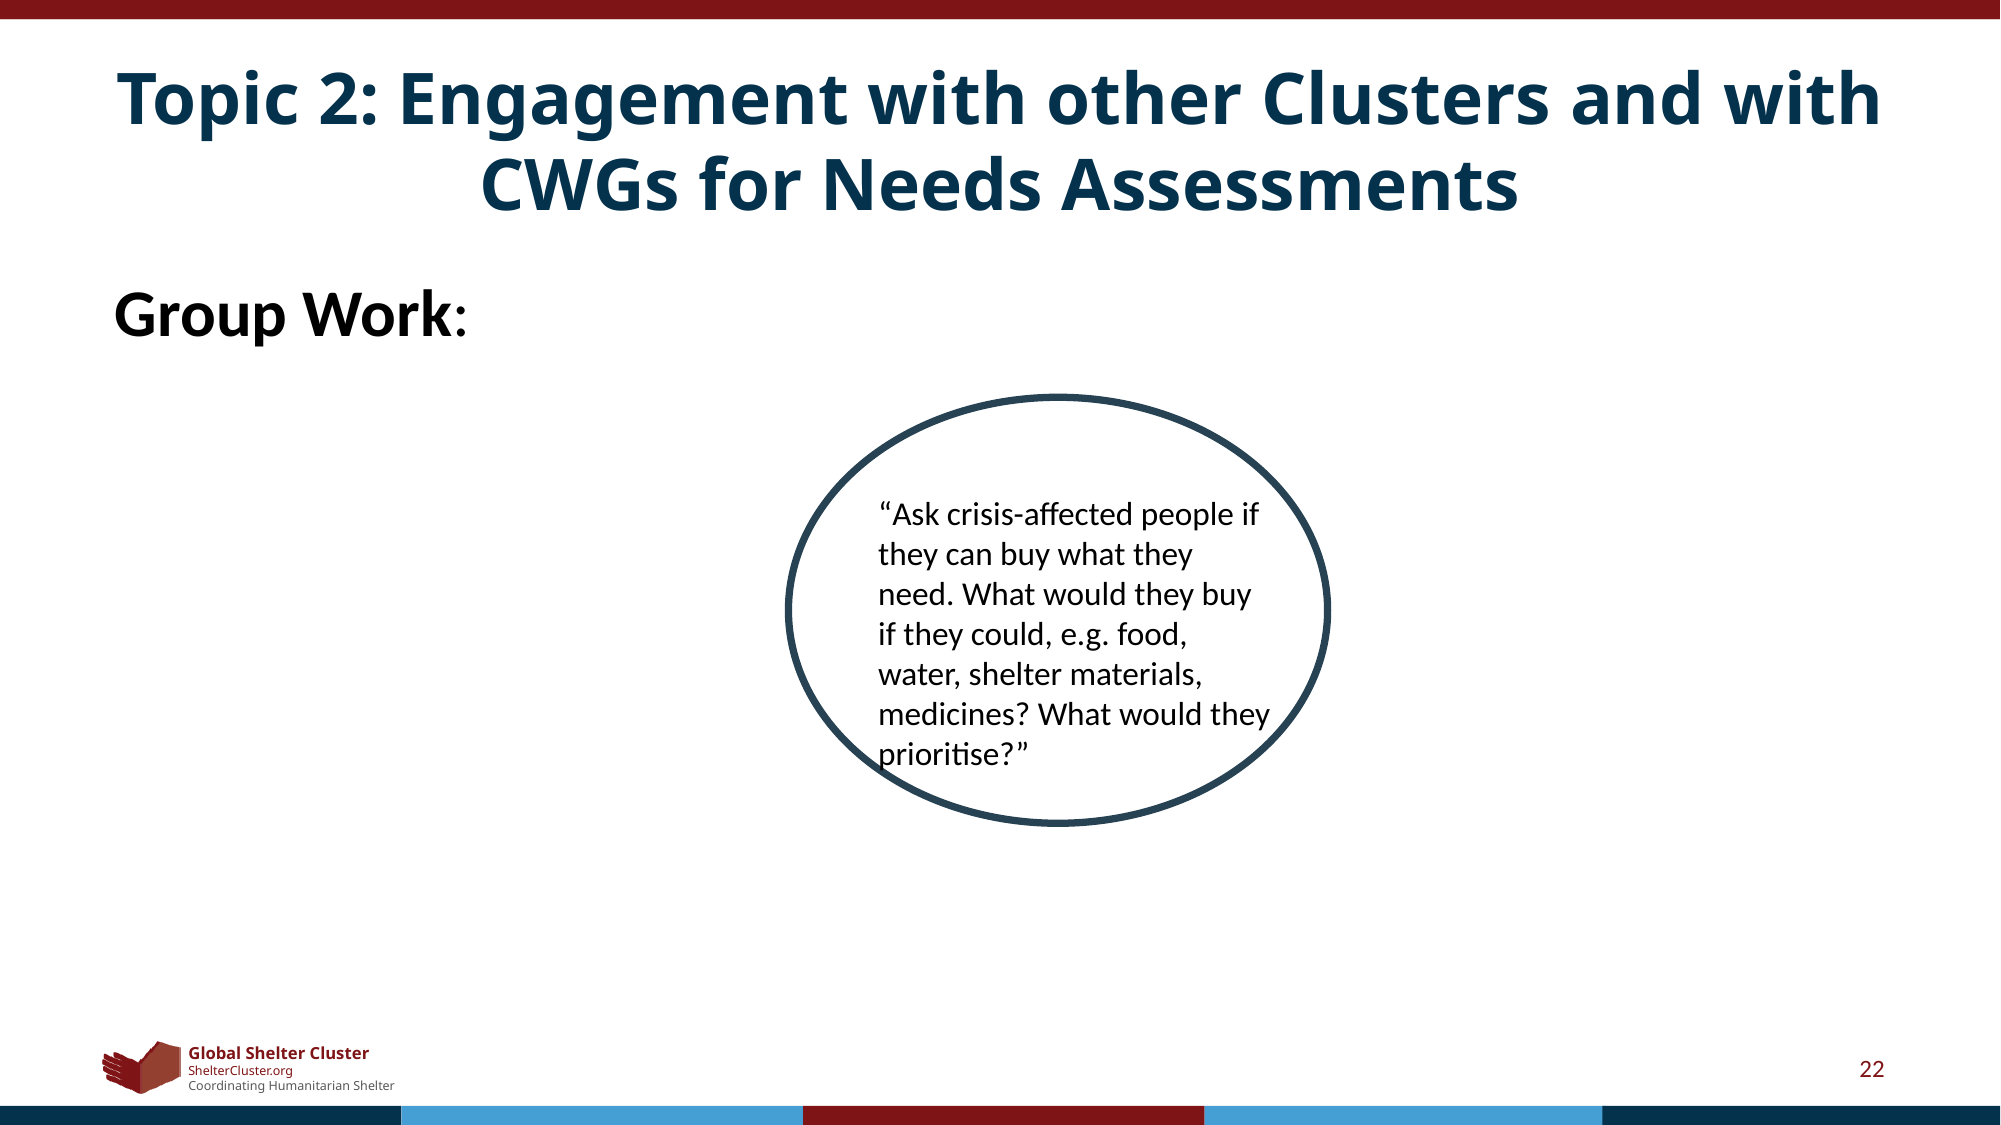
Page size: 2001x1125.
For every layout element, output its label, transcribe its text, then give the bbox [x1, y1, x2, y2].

text_box “Ask crisis-affected people if they can buy what they need. What would they buy if they could, e.g. food, water, shelter materials, medicines? What would they prioritise?” [863, 484, 1288, 780]
list Group Work: [99, 262, 583, 359]
text_box [1288, 495, 1330, 725]
text_box [891, 780, 1225, 826]
title Topic 2: Engagement with other Clusters and with CWGs for Needs Assessments [99, 45, 1900, 233]
text_box [786, 395, 1278, 761]
picture [102, 1041, 181, 1094]
slide_number 22 [1433, 1037, 1900, 1098]
